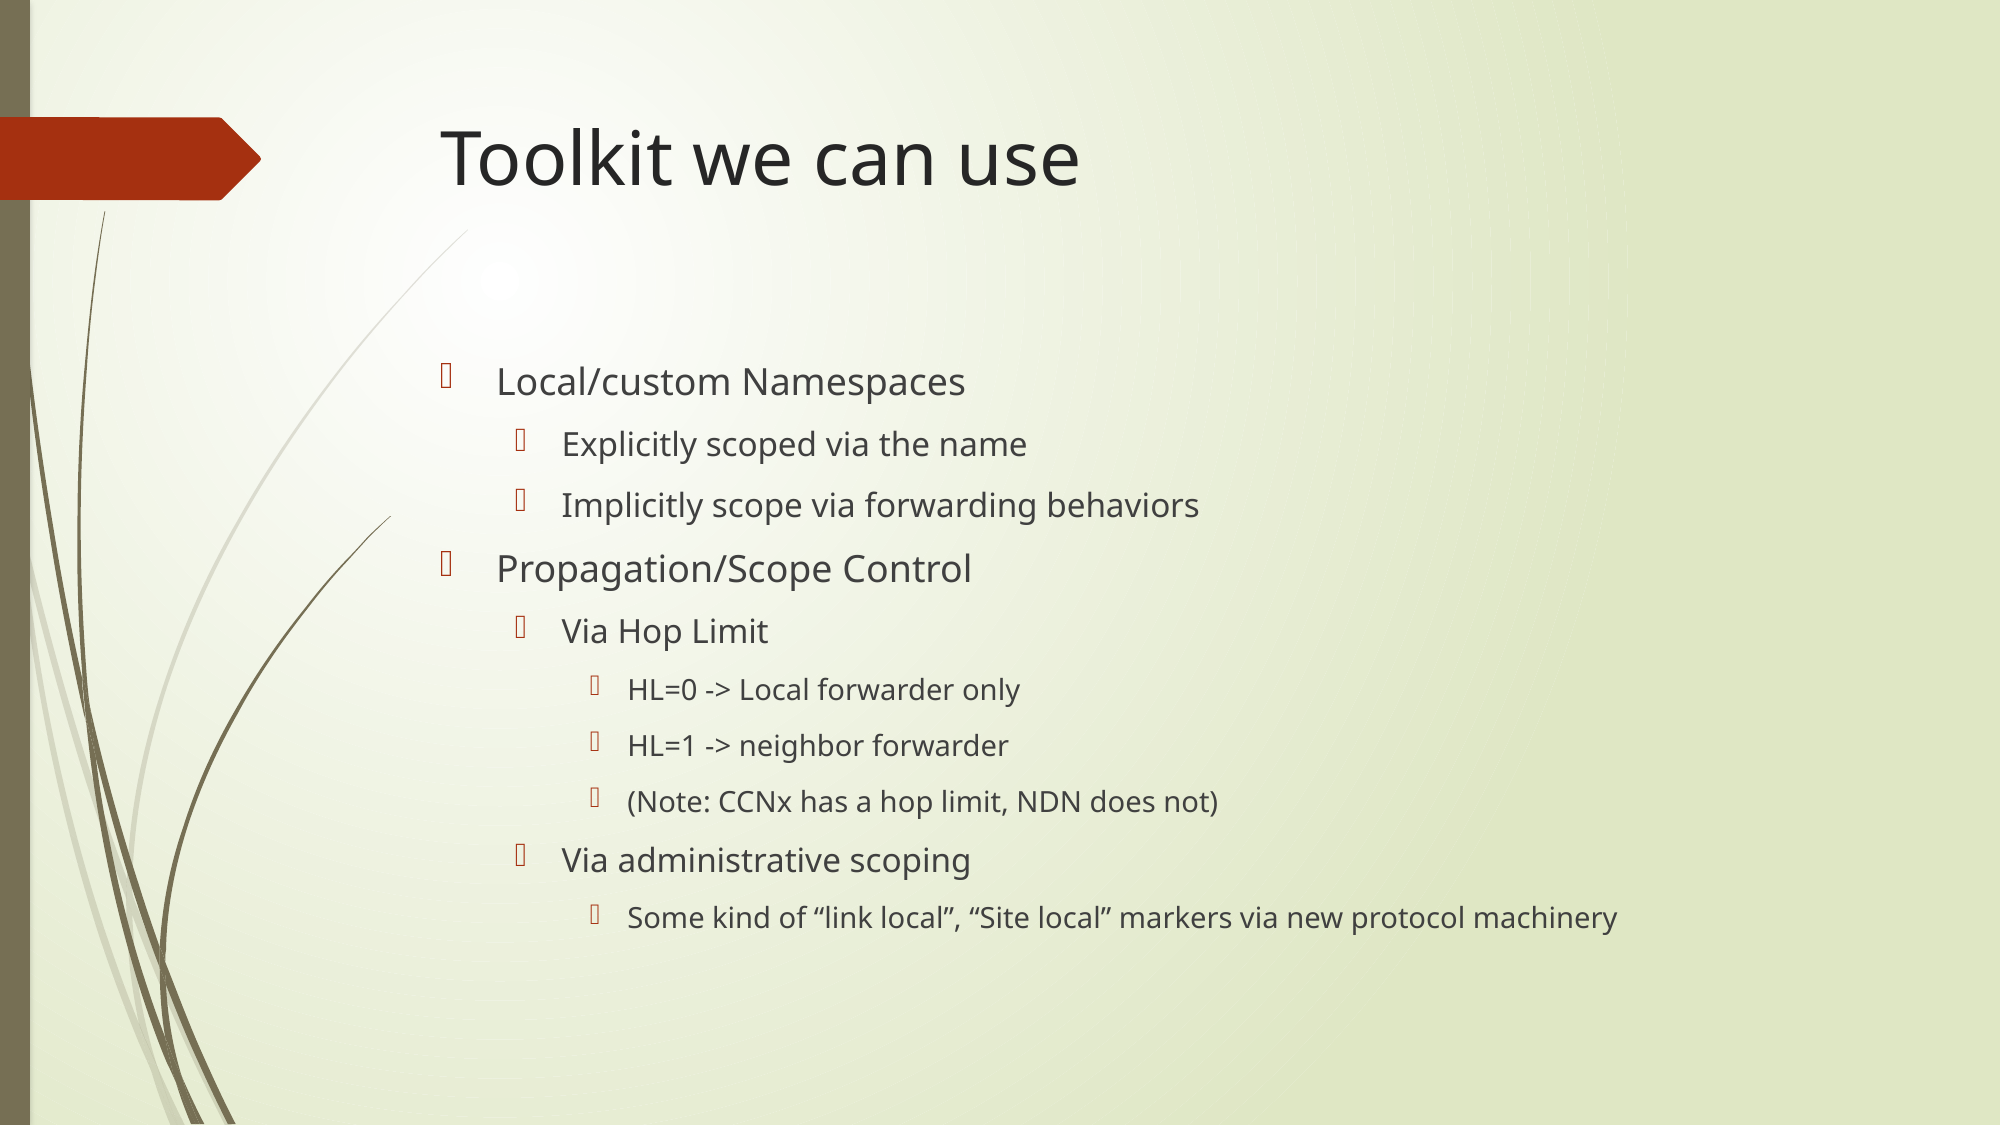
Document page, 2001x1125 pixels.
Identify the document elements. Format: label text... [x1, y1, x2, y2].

list Local/custom Namespaces Explicitly scoped via the name Implicitly scope via forwarding behaviors Propagation/Scope Control Via Hop Limit HL=0 -> Local forwarder only HL=1 -> neighbor forwarder (Note: CCNx has a hop limit, NDN does not) Via administrative scoping Some kind of “link local”, “Site local” markers via new protocol machinery [424, 350, 1888, 970]
title Toolkit we can use [425, 102, 1888, 313]
